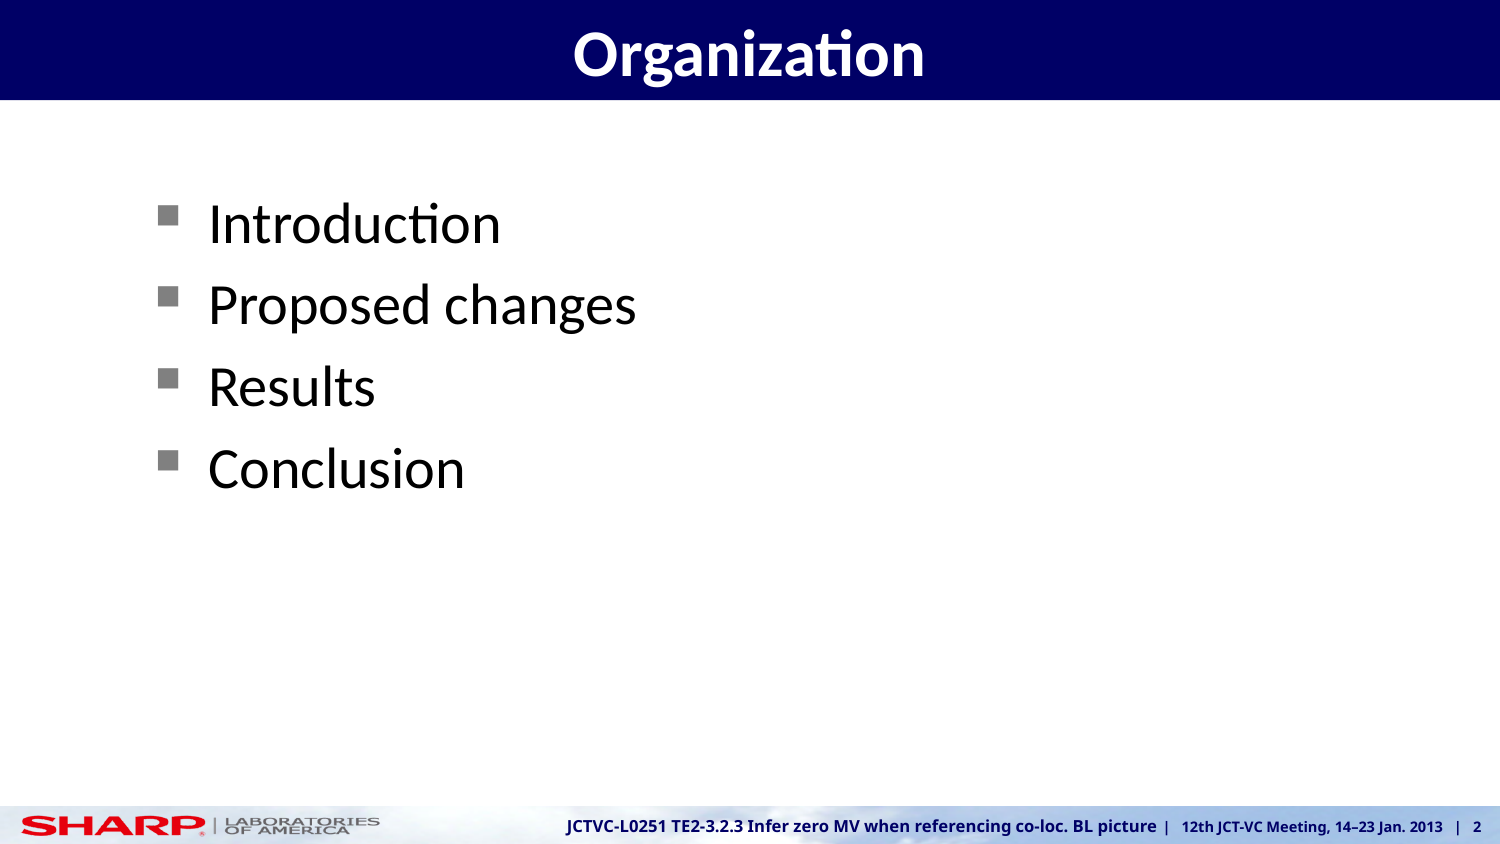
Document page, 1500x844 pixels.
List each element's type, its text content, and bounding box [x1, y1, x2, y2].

picture [0, 806, 1500, 844]
list Introduction Proposed changes Results Conclusion [140, 177, 1422, 751]
title Organization [17, 0, 1484, 101]
